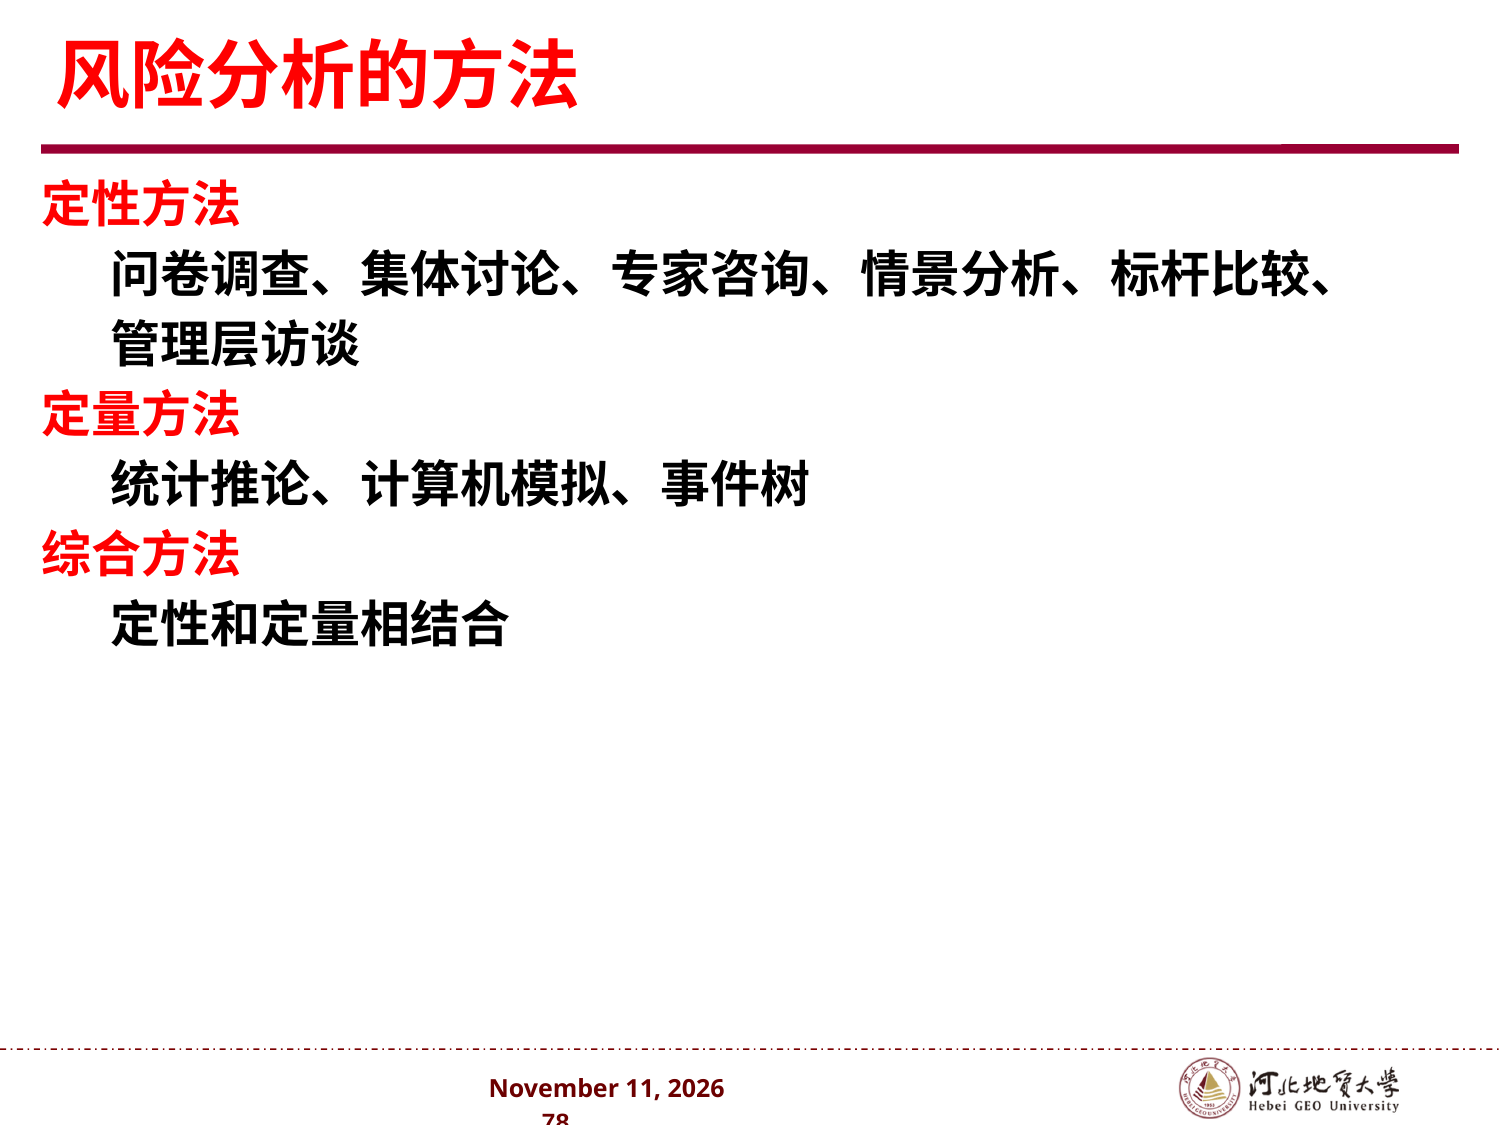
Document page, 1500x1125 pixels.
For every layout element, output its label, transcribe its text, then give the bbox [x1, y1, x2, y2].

picture [1159, 1049, 1420, 1125]
text_box 定性方法 问卷调查、集体讨论、专家咨询、情景分析、标杆比较、 管理层访谈 定量方法 统计推论、计算机模拟、事件树 综合方法 定性和定量相结合 [41, 172, 1459, 1035]
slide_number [473, 1064, 990, 1109]
title 风险分析的方法 [40, 18, 1460, 126]
